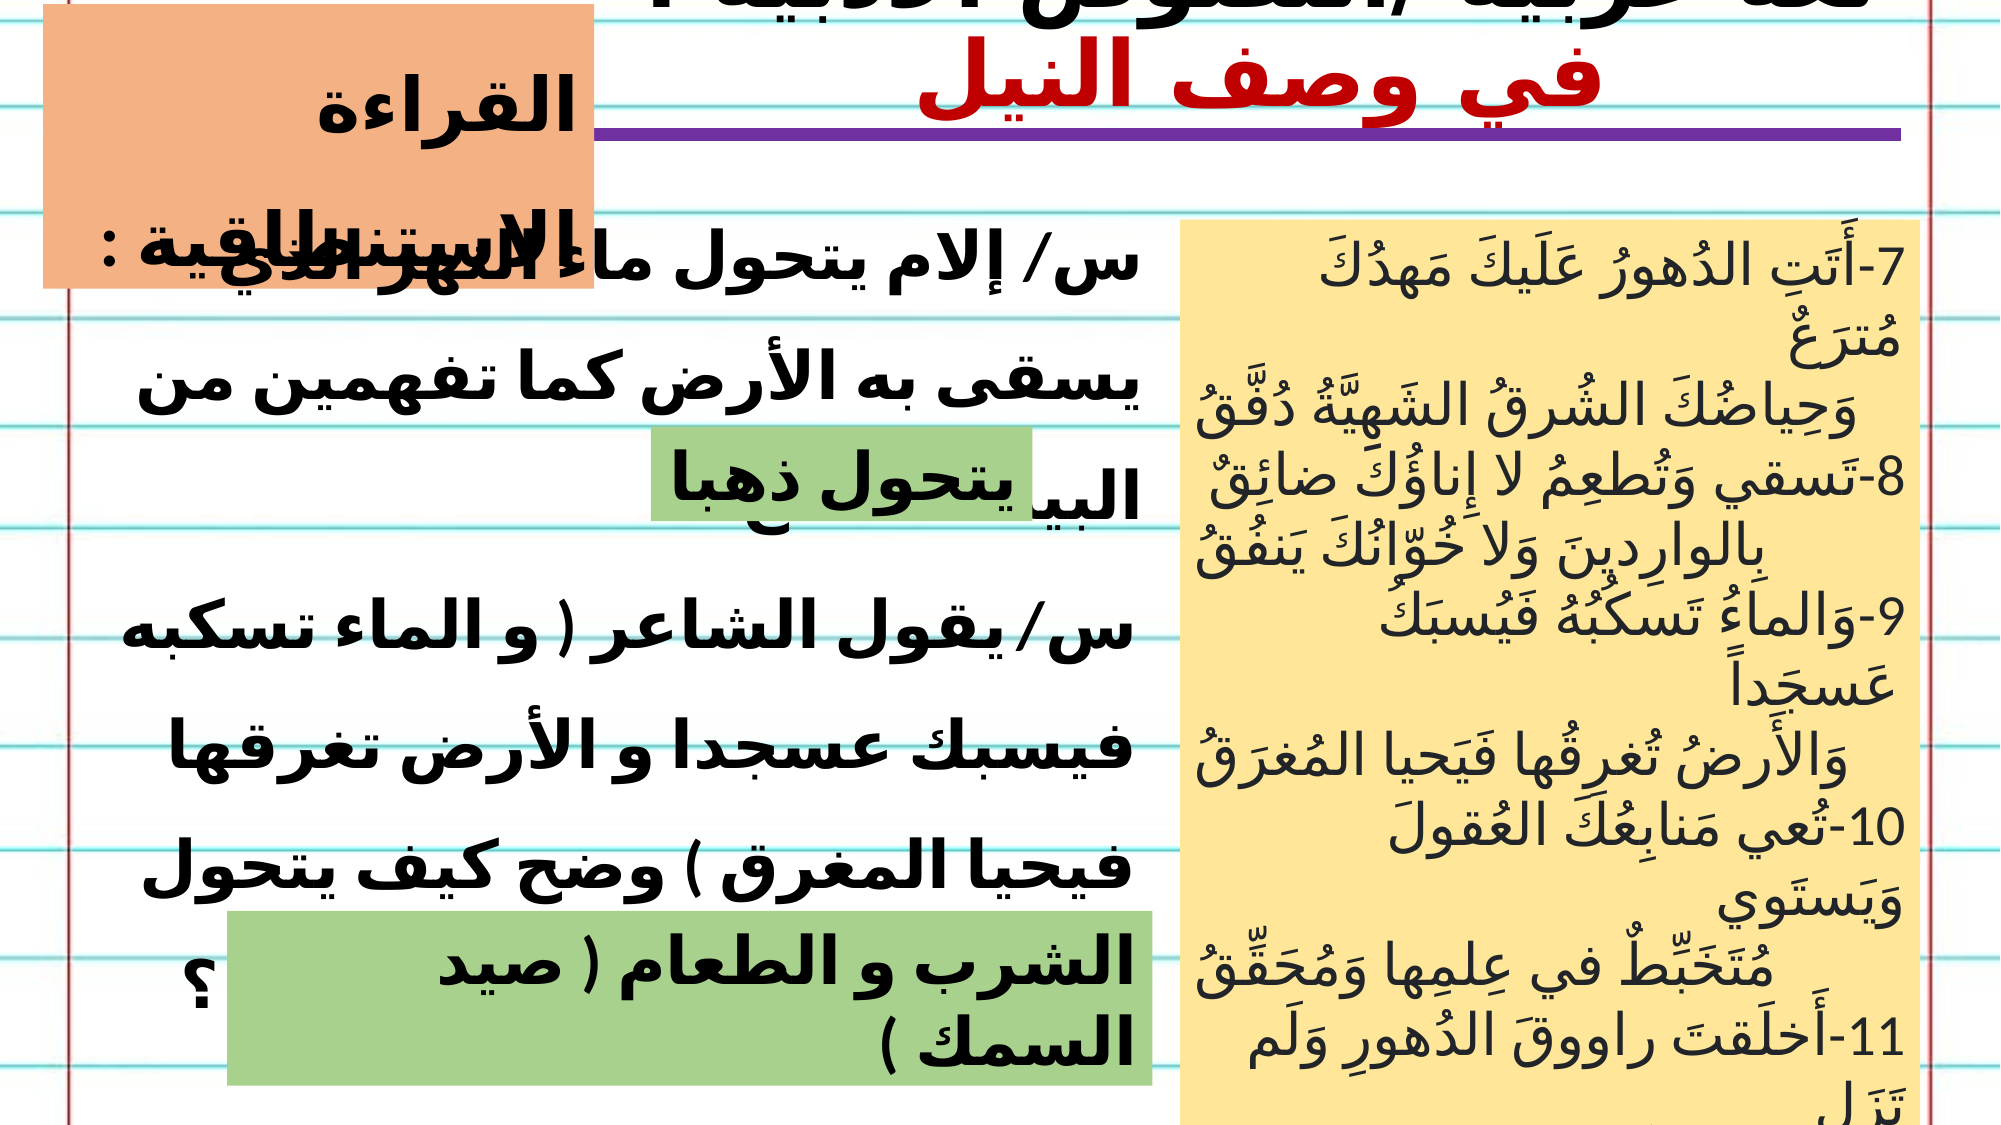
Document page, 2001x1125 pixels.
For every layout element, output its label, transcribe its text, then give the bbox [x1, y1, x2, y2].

picture [1079, 0, 1172, 11]
text_box الشرب و الطعام ( صيد السمك ) [227, 910, 1153, 1086]
text_box يتحول ذهبا [650, 426, 1033, 522]
picture [1039, 0, 1066, 11]
picture [1189, 0, 1396, 11]
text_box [594, 11, 1902, 135]
text_box 7-أَتَتِ الدُهورُ عَلَيكَ مَهدُكَ مُترَعٌ وَحِياضُكَ الشُرقُ الشَهِيَّةُ دُفَّقُ 8-تَسقي وَتُطعِمُ لا إِناؤُكَ ضائِقٌ بِالوارِدينَ وَلا خُوّانُكَ يَنفُقُ 9-وَالماءُ تَسكُبُهُ فَيُسبَكُ عَسجَداً وَالأَرضُ تُغرِقُها فَيَحيا المُغرَقُ 10-تُعي مَنابِعُكَ العُقولَ وَيَستَوي مُتَخَبِّطٌ في عِلمِها وَمُحَقِّقُ 11-أَخلَقتَ راووقَ الدُهورِ وَلَم تَزَل بِكَ حَمأَةٌ كَالمِسكِ لا تَتَرَوَّقُ 12-حَمراءُ في الأَحواضِ إِلّا أَنَّها بَيضاءُ في عُنُقِ الثَرى تَتَأَلَّقُ [1180, 219, 1921, 1125]
text_box القراءة الاستنطاقية : [43, 4, 595, 289]
picture [0, 0, 2001, 1125]
text_box س/ يقول الشاعر ( و الماء تسكبه فيسبك عسجدا و الأرض تغرقها فيحيا المغرق ) وضح كيف يتحول الماء ذهبا و كيف يحيا المغرق ؟ [98, 534, 1153, 1029]
picture [1402, 0, 1614, 11]
text_box س/ إلام يتحول ماء النهر الذي يسقى به الأرض كما تفهمين من البيت التاسع ؟ [91, 166, 1159, 541]
